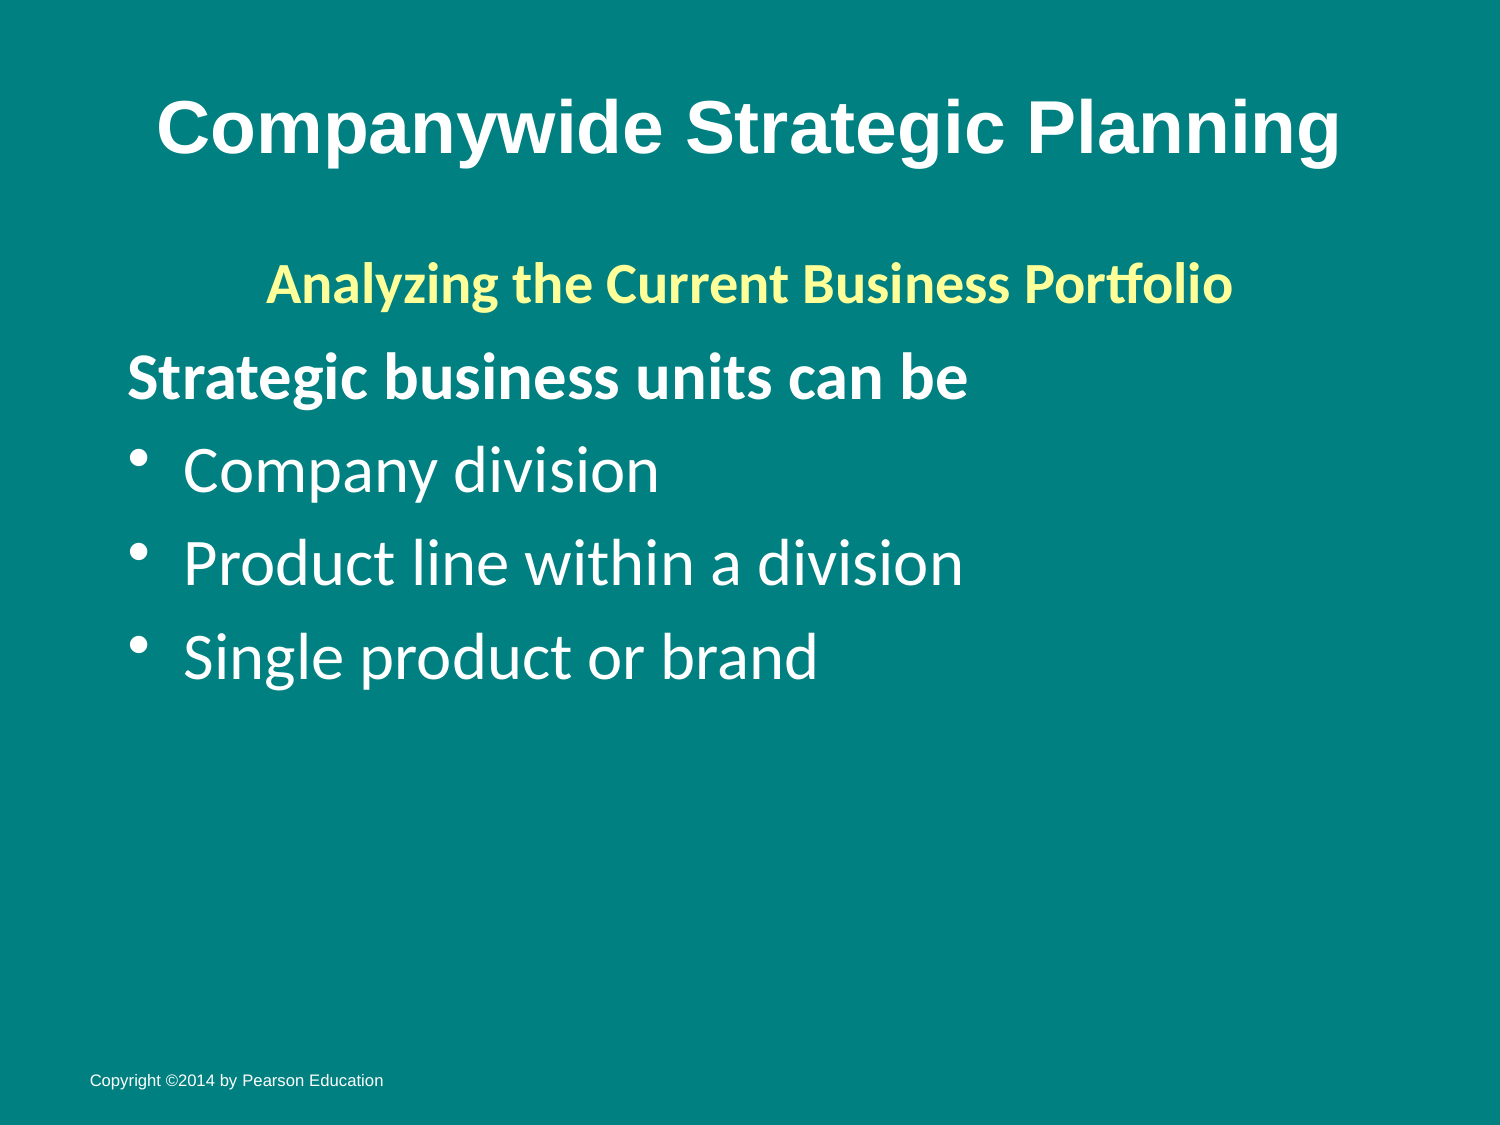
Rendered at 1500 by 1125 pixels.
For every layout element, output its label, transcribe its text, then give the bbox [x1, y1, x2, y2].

list Strategic business units can be Company division Product line within a division Single product or brand [112, 324, 1388, 1001]
list Analyzing the Current Business Portfolio [74, 237, 1426, 313]
title Companywide Strategic Planning [112, 37, 1388, 226]
text_box Copyright ©2014 by Pearson Education [74, 1062, 825, 1098]
